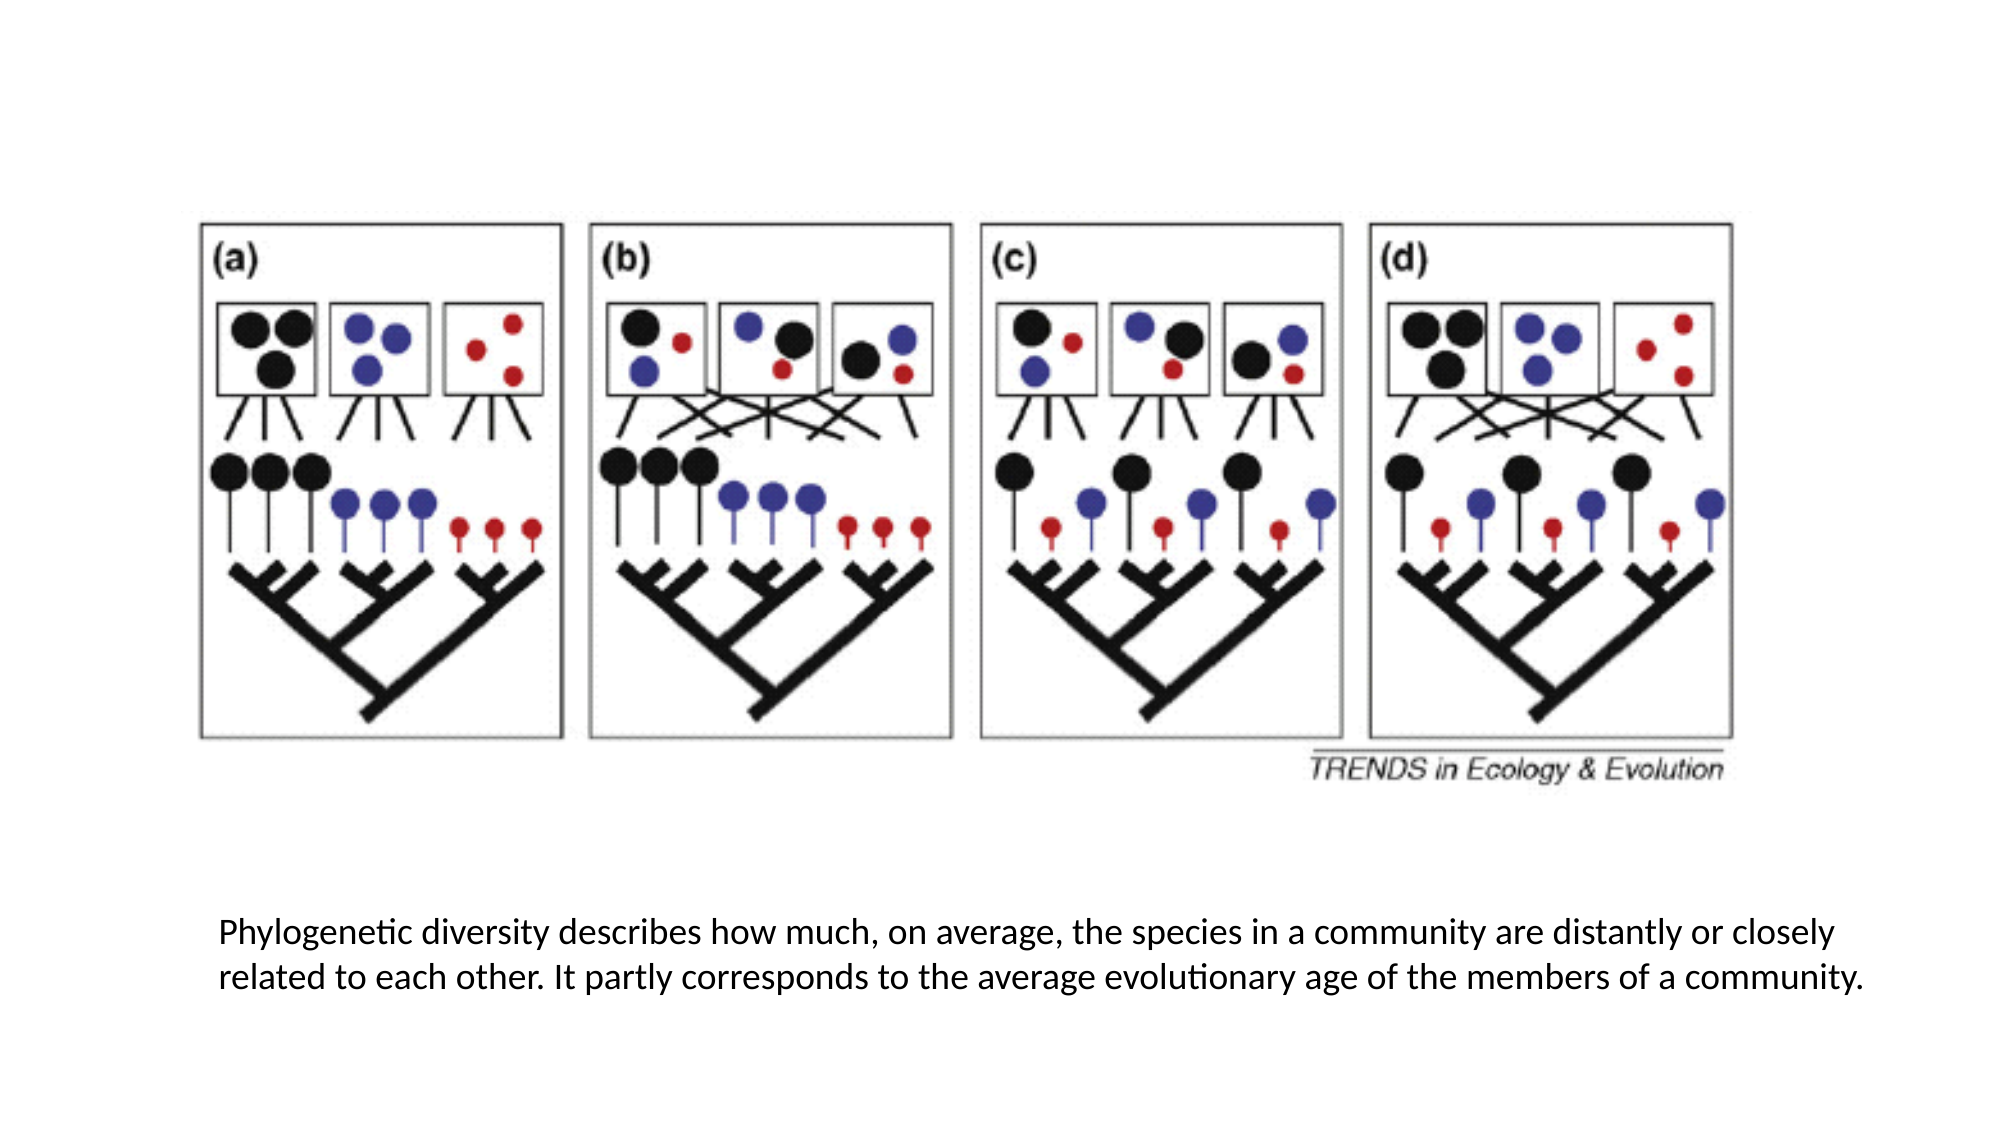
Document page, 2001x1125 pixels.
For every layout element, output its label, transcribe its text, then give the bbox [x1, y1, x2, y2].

text_box Phylogenetic diversity describes how much, on average, the species in a community are distantly or closely related to each other. It partly corresponds to the average evolutionary age of the members of a community. [203, 899, 1891, 1005]
picture [181, 211, 1758, 799]
